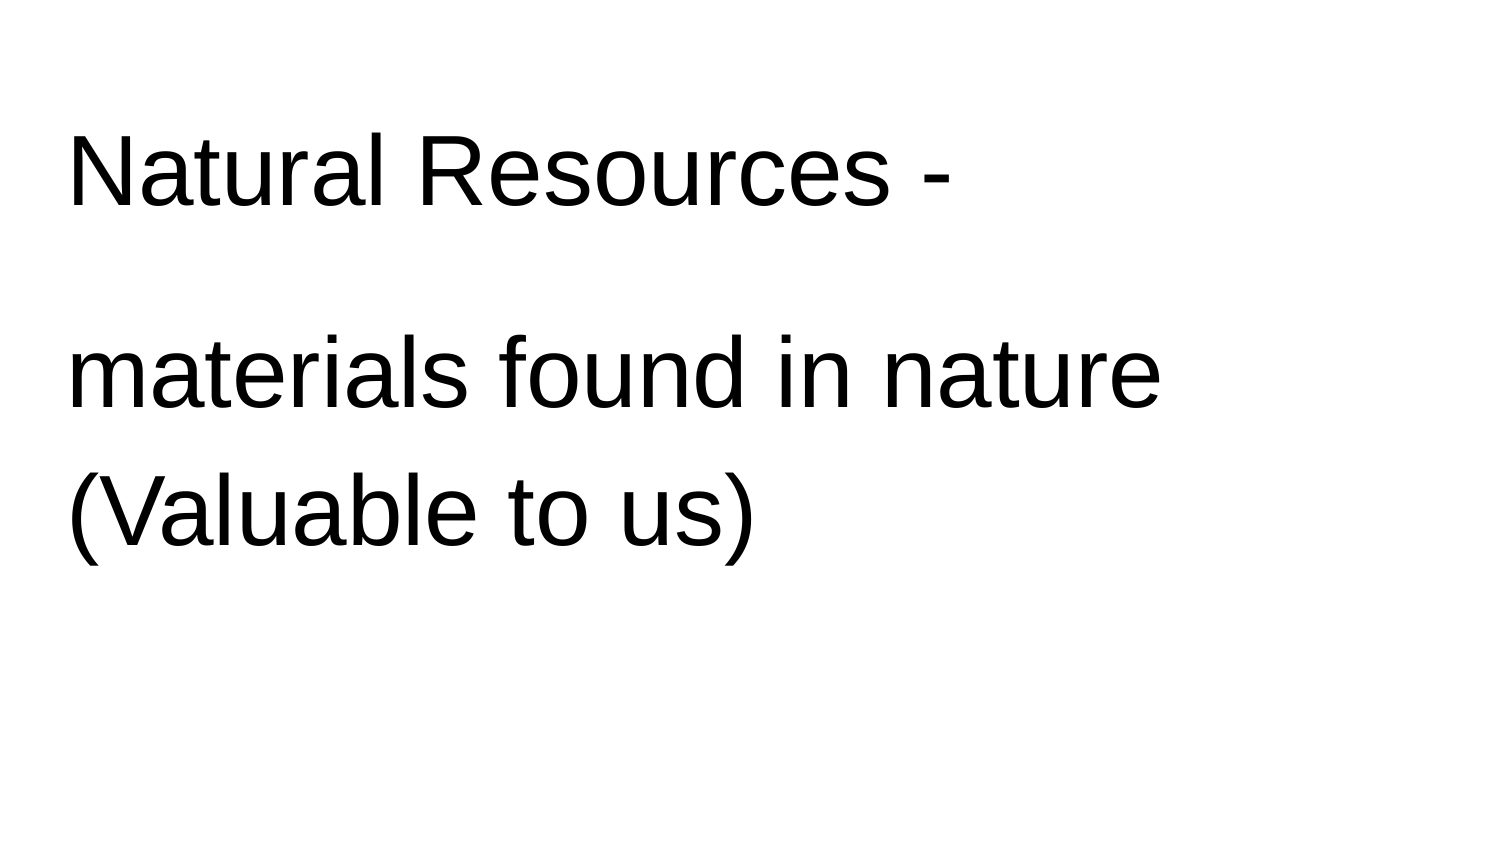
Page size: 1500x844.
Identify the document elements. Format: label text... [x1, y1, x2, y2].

title Natural Resources - [51, 72, 1449, 167]
list materials found in nature (Valuable to us) [51, 185, 1449, 746]
